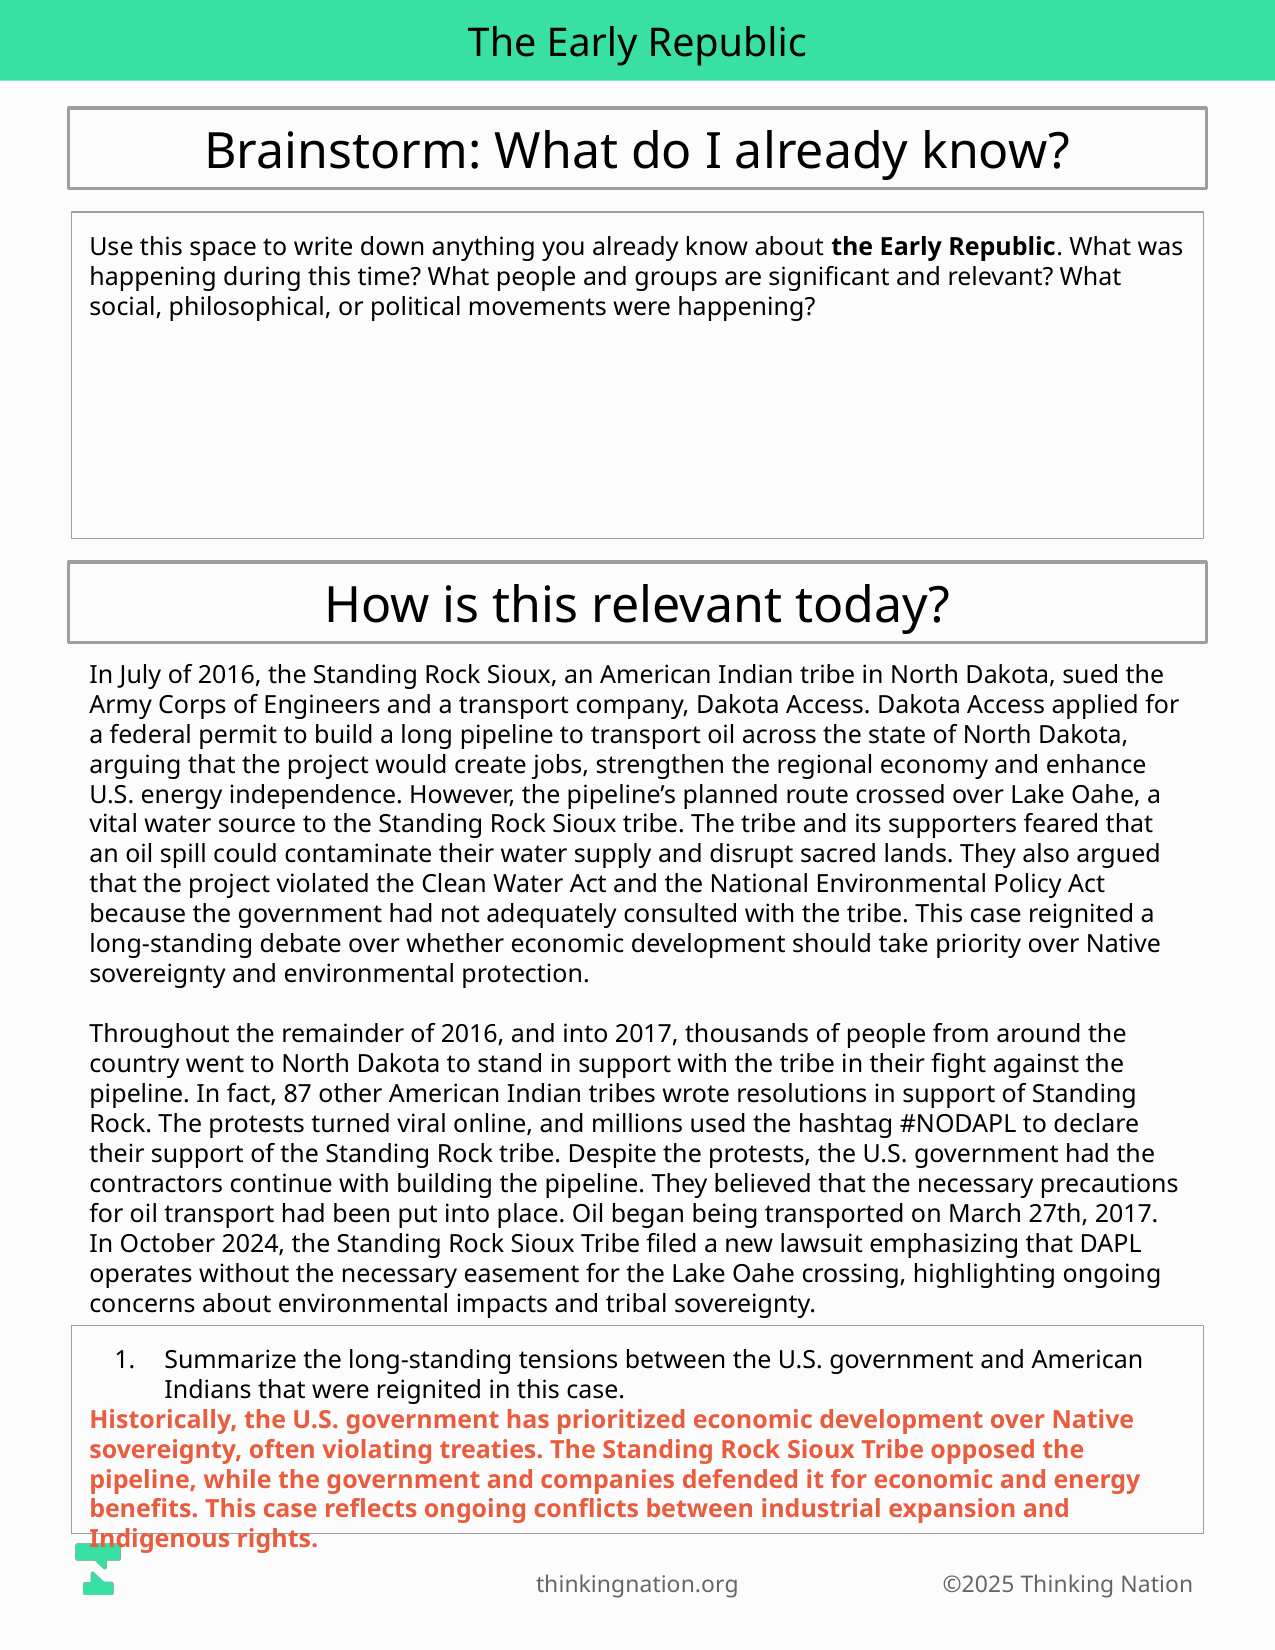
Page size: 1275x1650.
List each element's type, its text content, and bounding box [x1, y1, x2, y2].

text_box How is this relevant today? [68, 562, 1207, 643]
text_box ©2025 Thinking Nation [907, 1553, 1210, 1605]
picture [62, 1533, 134, 1605]
text_box Use this space to write down anything you already know about the Early Republic. What was happening during this time? What people and groups are significant and relevant? What social, philosophical, or political movements were happening? [71, 212, 1204, 539]
text_box thinkingnation.org [486, 1553, 789, 1605]
text_box The Early Republic [0, 0, 1275, 81]
text_box Summarize the long-standing tensions between the U.S. government and American Indians that were reignited in this case. Historically, the U.S. government has prioritized economic development over Native sovereignty, often violating treaties. The Standing Rock Sioux Tribe opposed the pipeline, while the government and companies defended it for economic and energy benefits. This case reflects ongoing conflicts between industrial expansion and Indigenous rights. [71, 1325, 1204, 1534]
text_box Brainstorm: What do I already know? [68, 108, 1207, 189]
text_box In July of 2016, the Standing Rock Sioux, an American Indian tribe in North Dakota, sued the Army Corps of Engineers and a transport company, Dakota Access. Dakota Access applied for a federal permit to build a long pipeline to transport oil across the state of North Dakota, arguing that the project would create jobs, strengthen the regional economy and enhance U.S. energy independence. However, the pipeline’s planned route crossed over Lake Oahe, a vital water source to the Standing Rock Sioux tribe. The tribe and its supporters feared that an oil spill could contaminate their water supply and disrupt sacred lands. They also argued that the project violated the Clean Water Act and the National Environmental Policy Act because the government had not adequately consulted with the tribe. This case reignited a long-standing debate over whether economic development should take priority over Native sovereignty and environmental protection. Throughout the remainder of 2016, and into 2017, thousands of people from around the country went to North Dakota to stand in support with the tribe in their fight against the pipeline. In fact, 87 other American Indian tribes wrote resolutions in support of Standing Rock. The protests turned viral online, and millions used the hashtag #NODAPL to declare their support of the Standing Rock tribe. Despite the protests, the U.S. government had the contractors continue with building the pipeline. They believed that the necessary precautions for oil transport had been put into place. Oil began being transported on March 27th, 2017. In October 2024, the Standing Rock Sioux Tribe filed a new lawsuit emphasizing that DAPL operates without the necessary easement for the Lake Oahe crossing, highlighting ongoing concerns about environmental impacts and tribal sovereignty. [71, 643, 1204, 1322]
